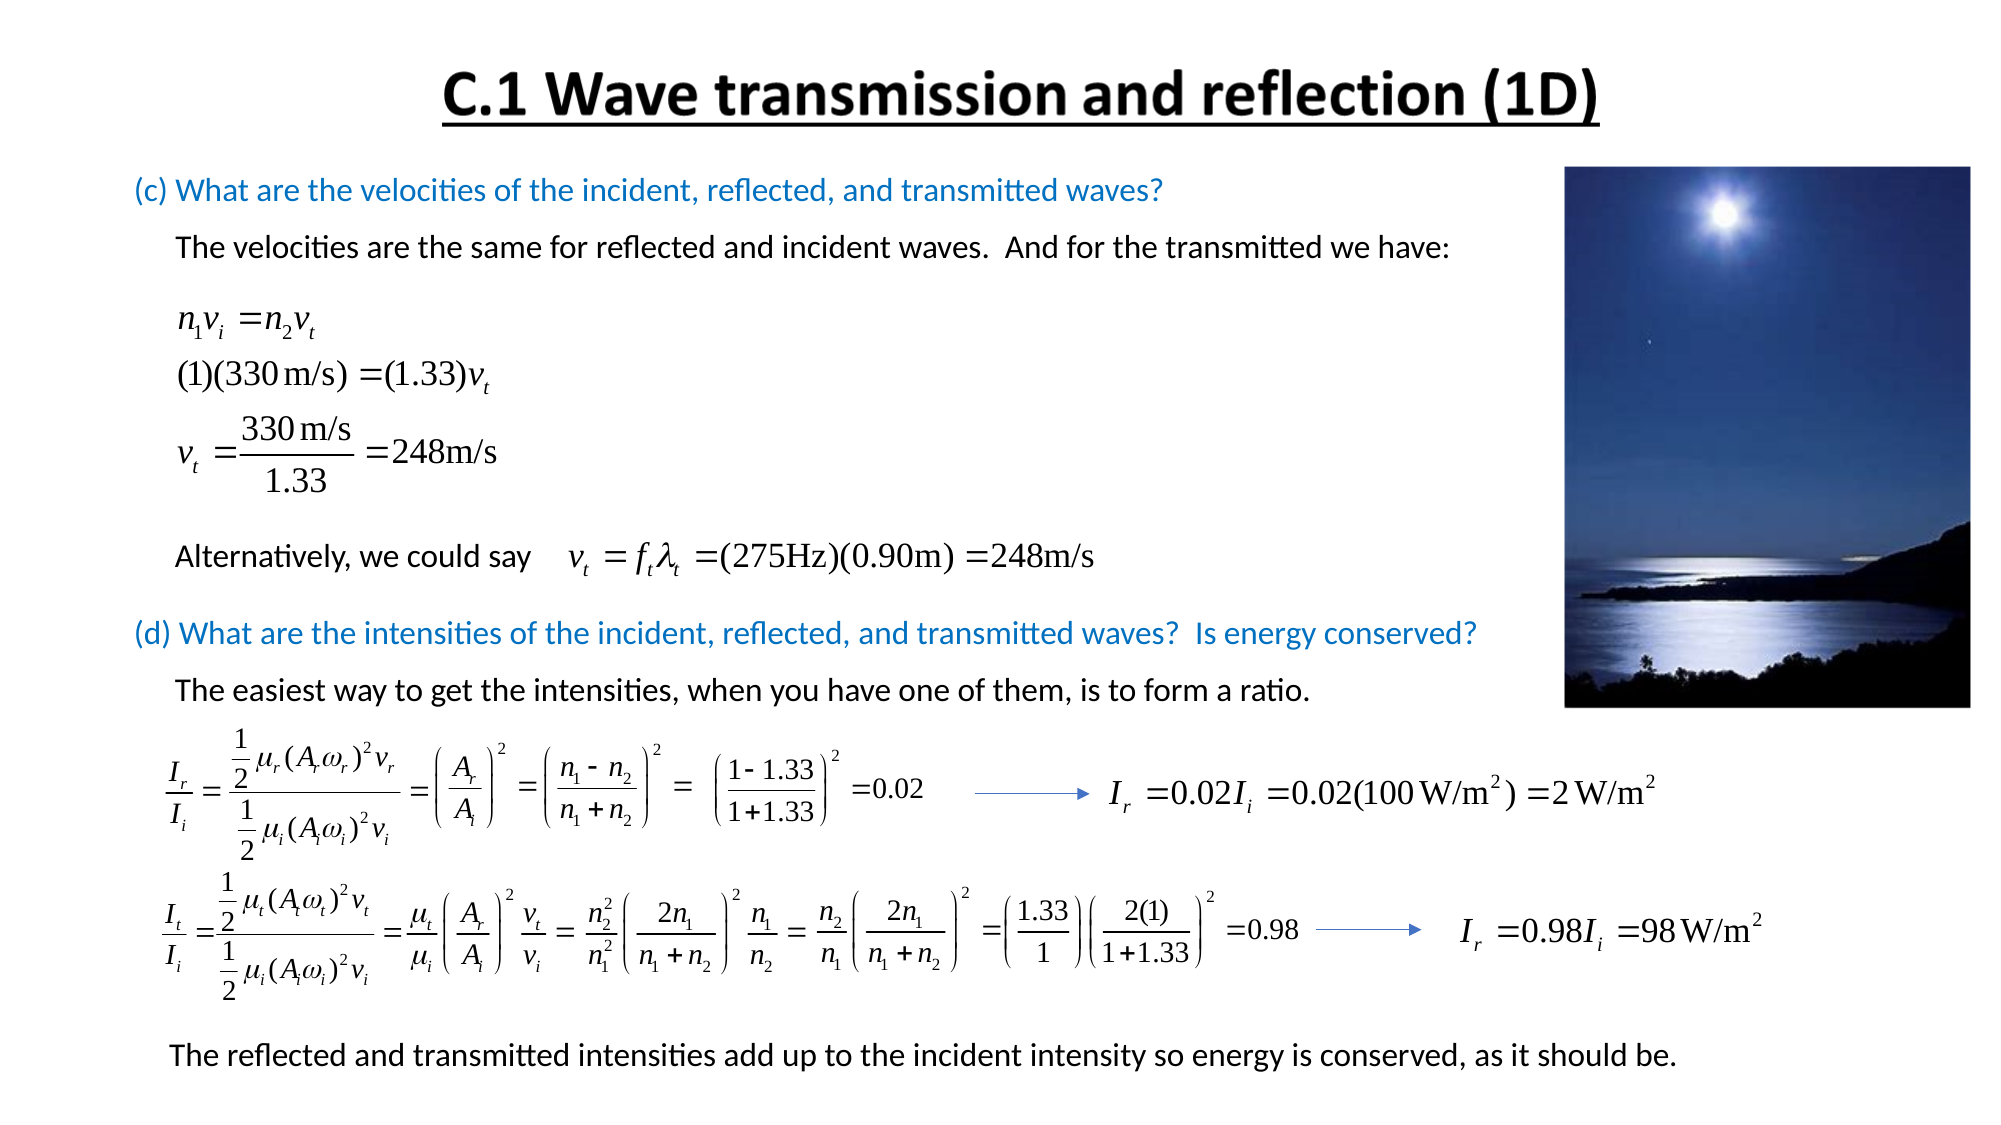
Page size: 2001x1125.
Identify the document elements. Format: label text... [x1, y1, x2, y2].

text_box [402, 881, 576, 981]
picture [401, 32, 1977, 716]
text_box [157, 862, 403, 1008]
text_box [429, 736, 538, 836]
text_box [538, 736, 692, 836]
text_box The easiest way to get the intensities, when you have one of them, is to form a ratio. [160, 660, 1328, 716]
text_box Alternatively, we could say [160, 526, 548, 582]
text_box (c) What are the velocities of the incident, reflected, and transmitted waves? [119, 160, 1181, 216]
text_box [562, 531, 1103, 586]
text_box The reflected and transmitted intensities add up to the incident intensity so energy is conserved, as it should be. [154, 1025, 1695, 1081]
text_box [1453, 903, 1770, 960]
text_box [581, 881, 807, 981]
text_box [171, 294, 504, 501]
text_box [224, 718, 431, 867]
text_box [161, 753, 223, 838]
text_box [1102, 766, 1661, 822]
text_box (d) What are the intensities of the incident, reflected, and transmitted waves? Is energy conserved? [119, 603, 1496, 659]
text_box The velocities are the same for reflected and incident waves. And for the transmitted we have: [160, 218, 1468, 273]
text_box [812, 880, 1305, 980]
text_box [708, 741, 929, 833]
